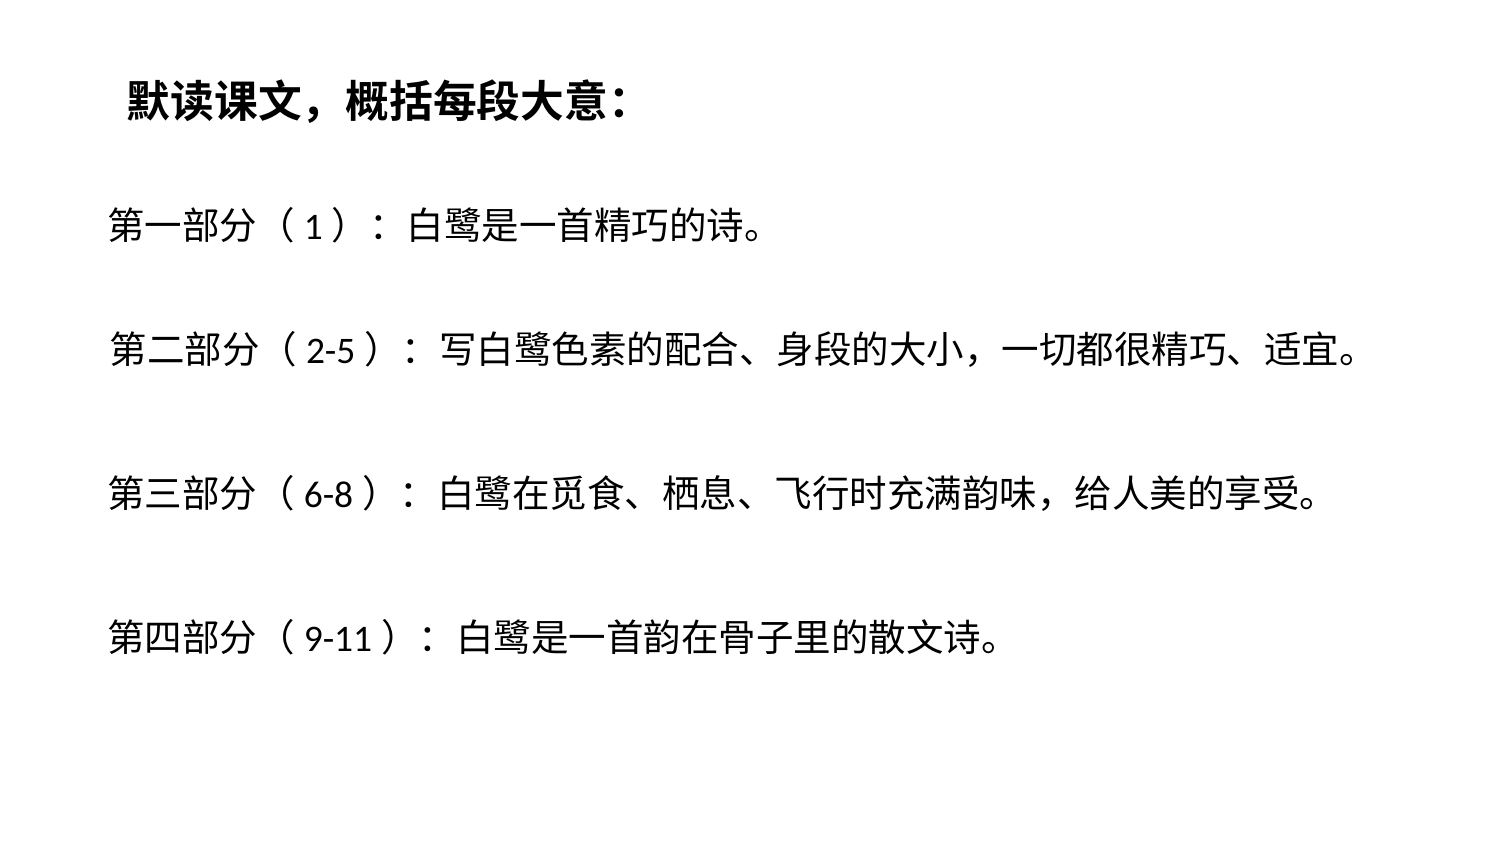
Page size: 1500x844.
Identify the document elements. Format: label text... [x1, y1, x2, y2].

text_box 第三部分（6-8）：白鹭在觅食、栖息、飞行时充满韵味，给人美的享受。 [95, 442, 1451, 521]
text_box 第四部分（9-11）：白鹭是一首韵在骨子里的散文诗。 [95, 586, 1057, 665]
text_box 默读课文，概括每段大意： [115, 68, 648, 185]
text_box 第二部分（2-5）：写白鹭色素的配合、身段的大小，一切都很精巧、适宜。 [80, 298, 1402, 377]
text_box 第一部分（1）：白鹭是一首精巧的诗。 [95, 196, 854, 253]
